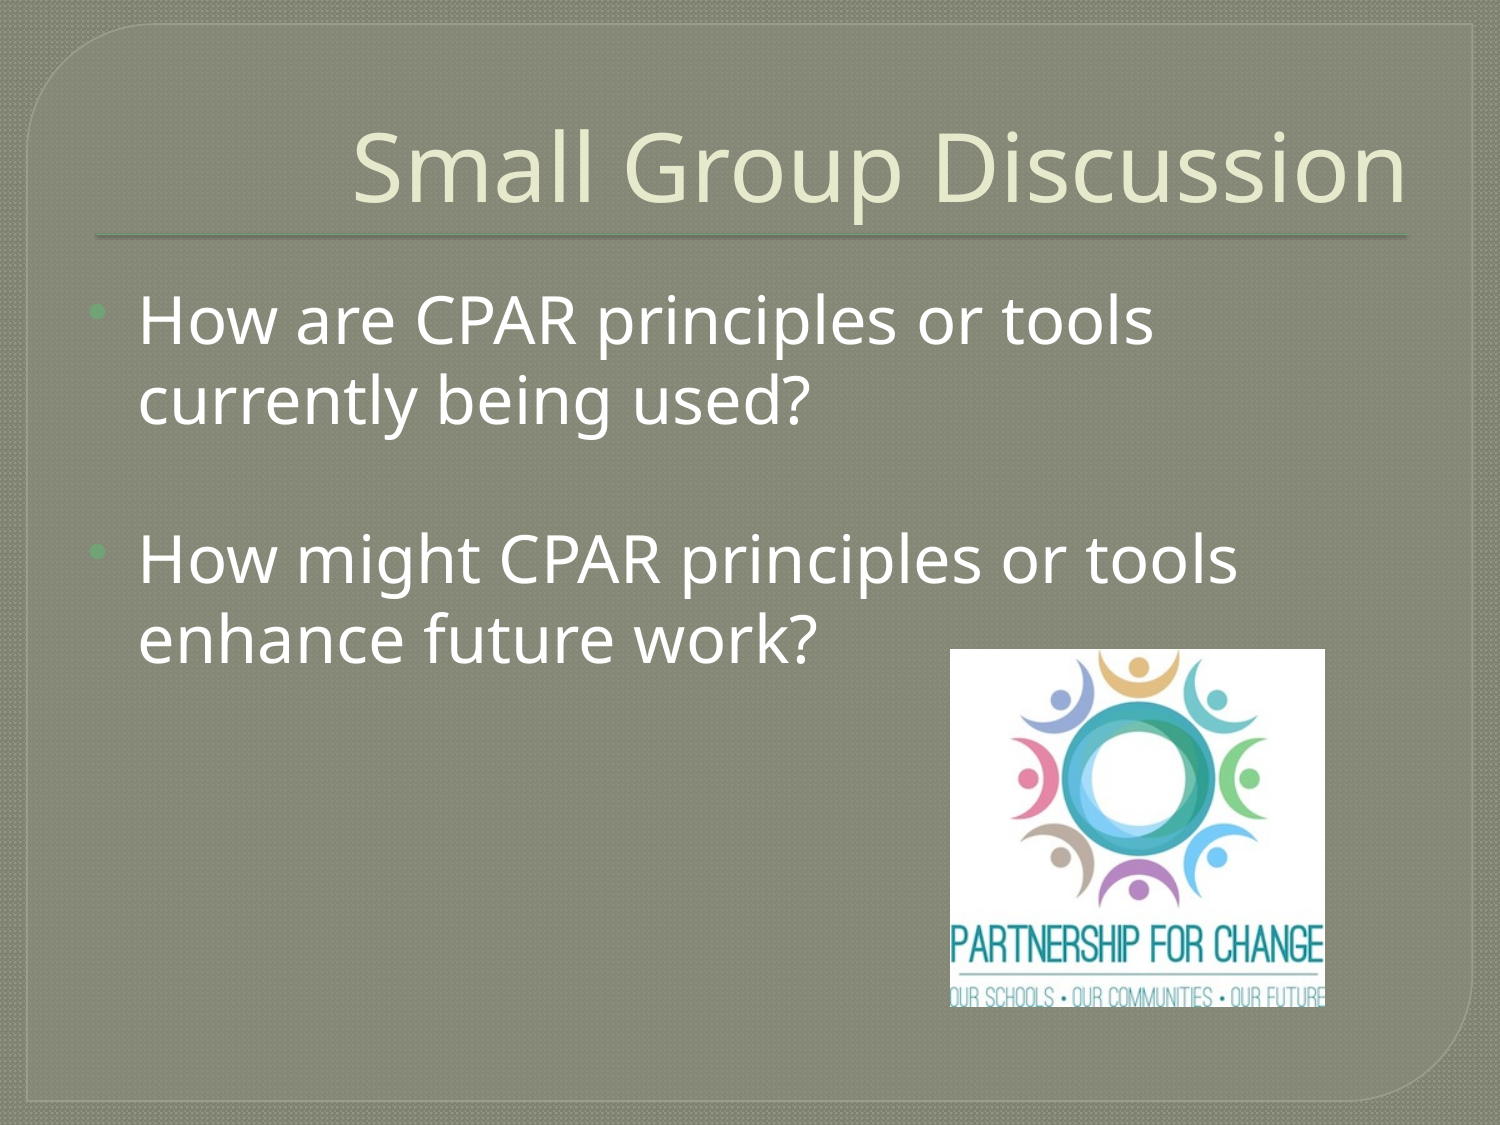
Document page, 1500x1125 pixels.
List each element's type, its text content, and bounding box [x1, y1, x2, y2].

list How are CPAR principles or tools currently being used? How might CPAR principles or tools enhance future work? [75, 270, 1425, 1013]
picture [949, 649, 1326, 1007]
title Small Group Discussion [75, 41, 1425, 230]
